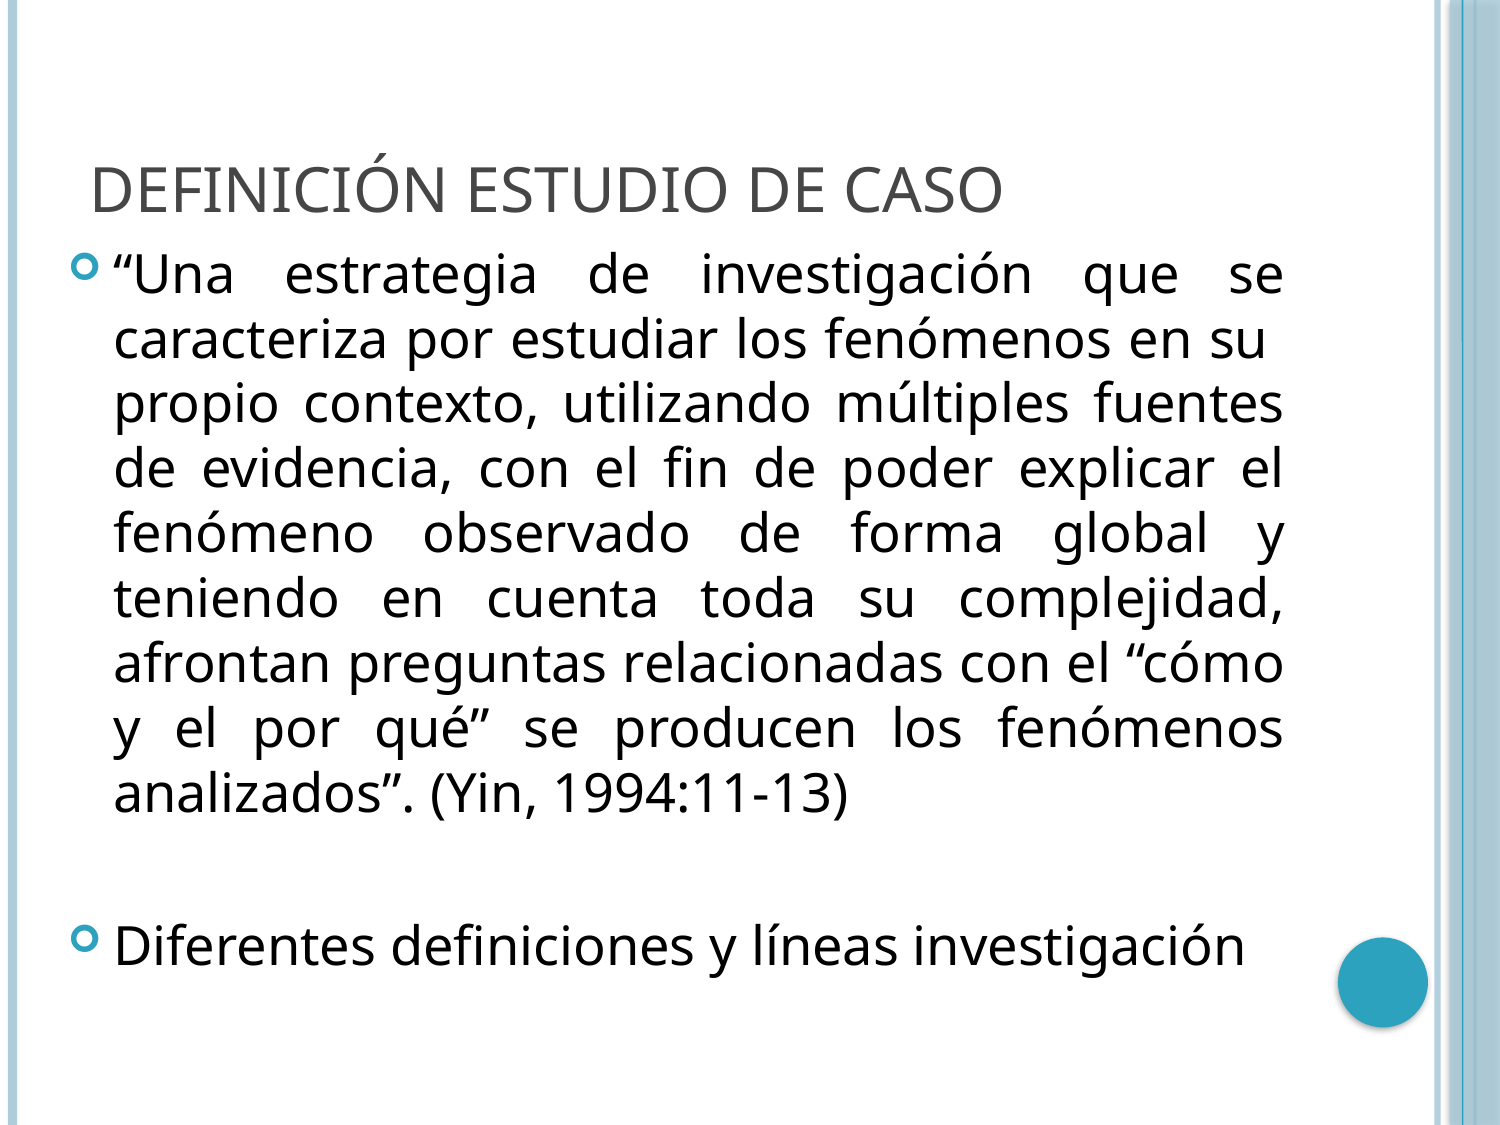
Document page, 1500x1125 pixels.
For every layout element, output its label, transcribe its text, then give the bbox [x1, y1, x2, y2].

list “Una estrategia de investigación que se caracteriza por estudiar los fenómenos en su propio contexto, utilizando múltiples fuentes de evidencia, con el fin de poder explicar el fenómeno observado de forma global y teniendo en cuenta toda su complejidad, afrontan preguntas relacionadas con el “cómo y el por qué” se producen los fenómenos analizados”. (Yin, 1994:11-13) Diferentes definiciones y líneas investigación [53, 231, 1300, 1062]
title Definición estudio de caso [75, 45, 1300, 231]
